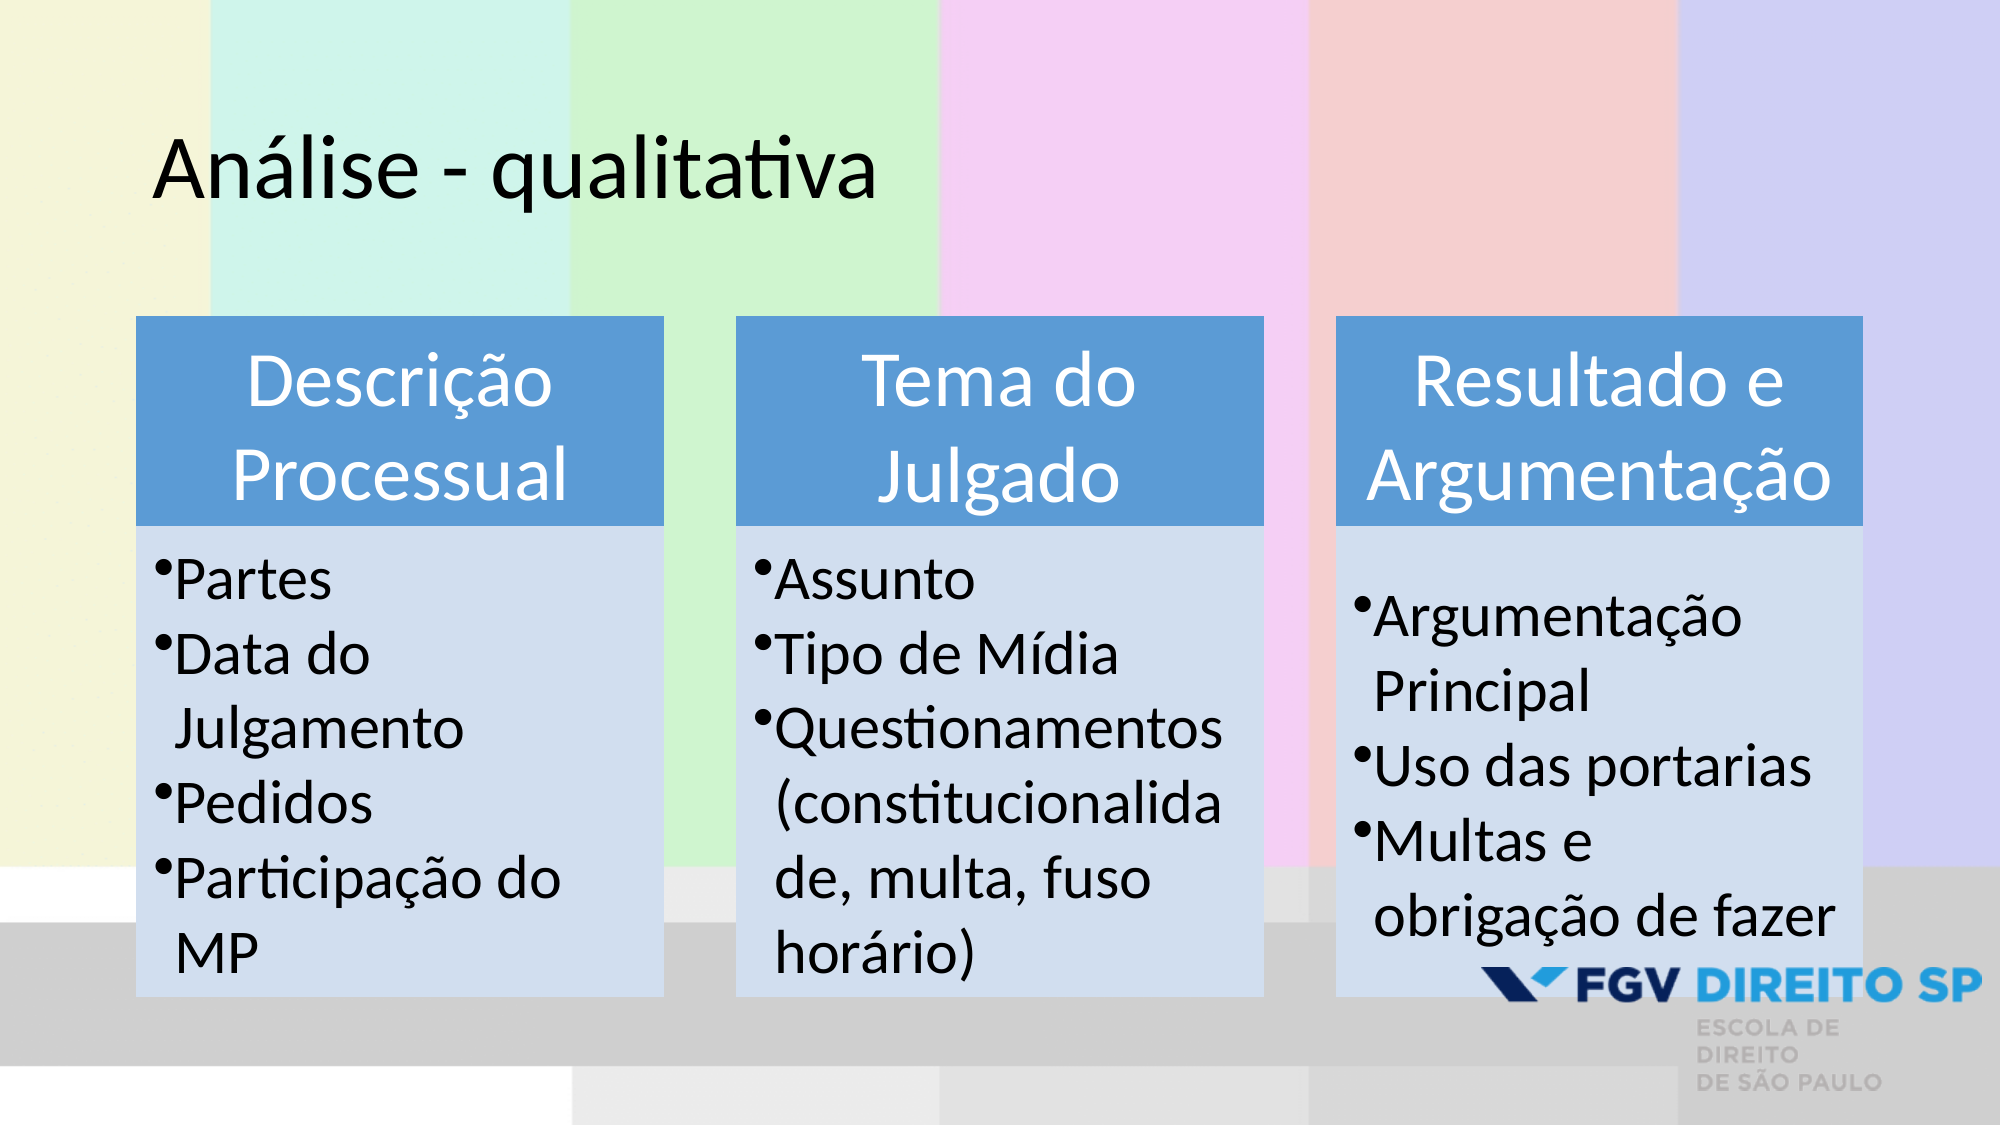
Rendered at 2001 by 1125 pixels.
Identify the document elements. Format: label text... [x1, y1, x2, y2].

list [137, 299, 1863, 1014]
title Análise - qualitativa [137, 59, 1863, 278]
picture [1481, 967, 1982, 1091]
